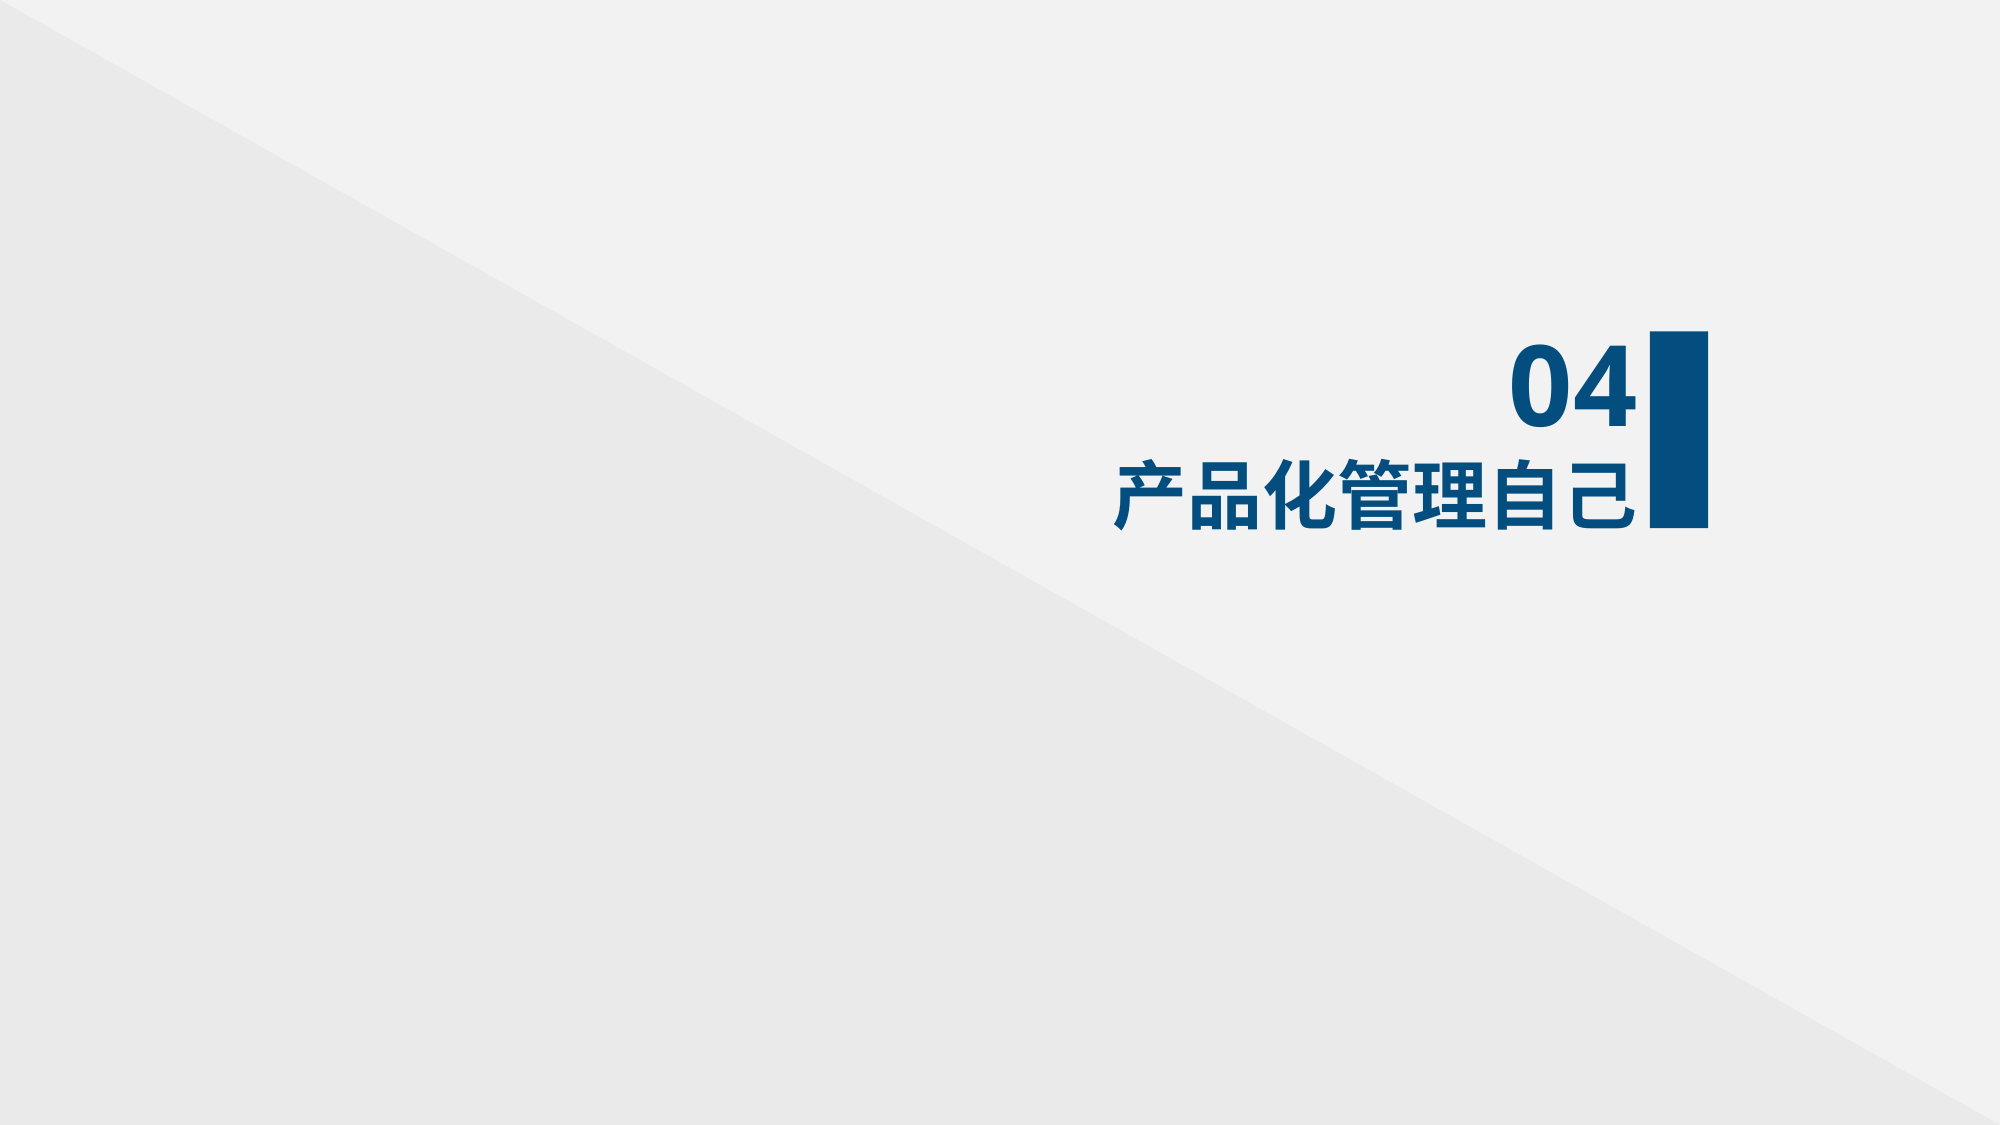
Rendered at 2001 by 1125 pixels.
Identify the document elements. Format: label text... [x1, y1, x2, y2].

text_box [0, 0, 2000, 1125]
text_box 04 产品化管理自己 [1052, 306, 1653, 547]
